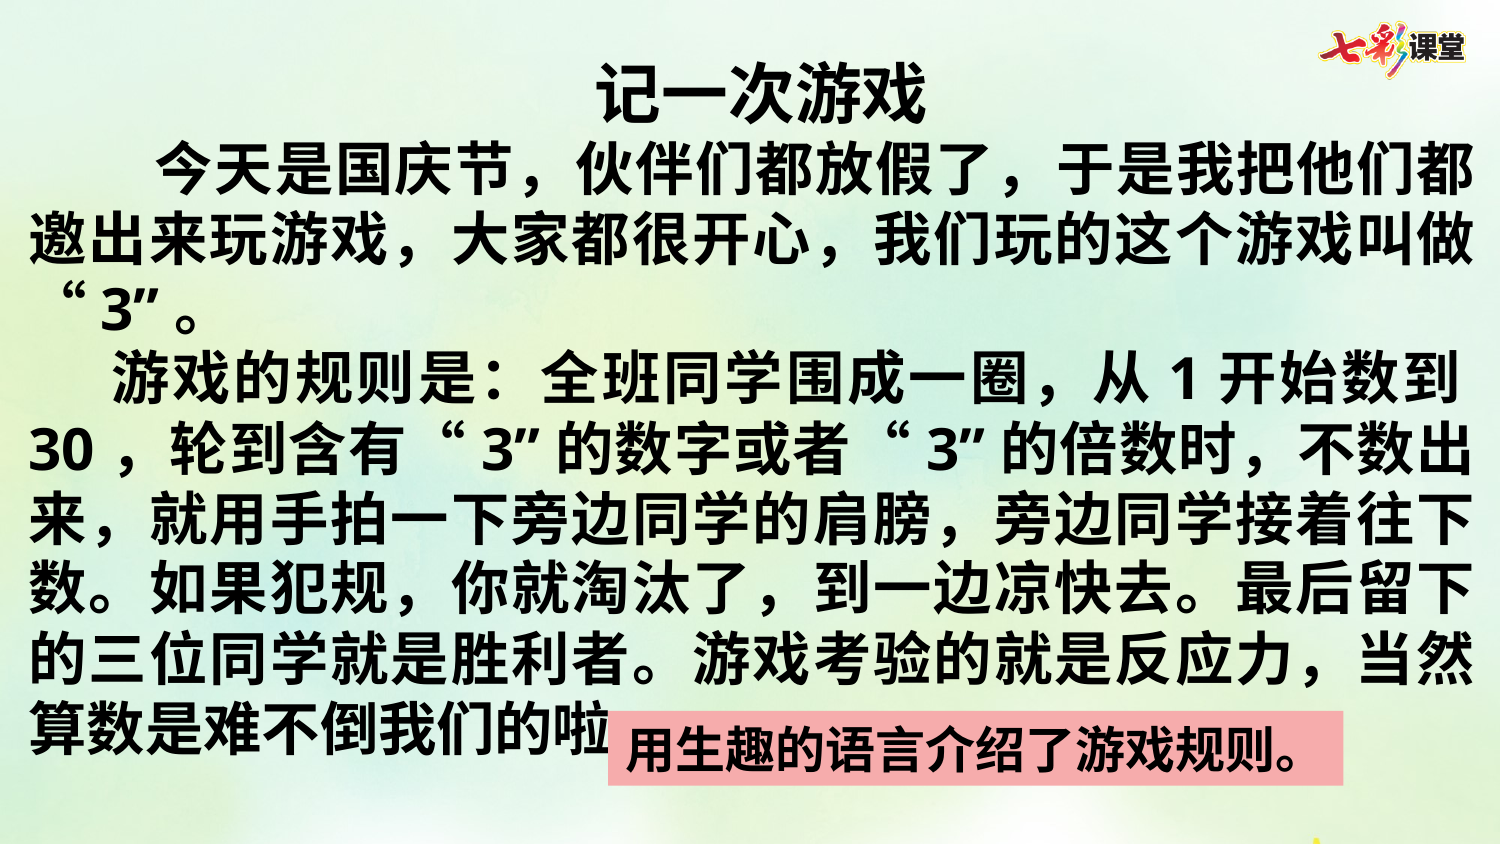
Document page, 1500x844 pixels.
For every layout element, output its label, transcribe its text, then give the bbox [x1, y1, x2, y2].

text_box 用生趣的语言介绍了游戏规则。 [608, 710, 1344, 786]
picture [0, 0, 1500, 844]
text_box 记一次游戏 今天是国庆节，伙伴们都放假了，于是我把他们都邀出来玩游戏，大家都很开心，我们玩的这个游戏叫做“3”。 游戏的规则是：全班同学围成一圈，从1开始数到30，轮到含有“3”的数字或者“3”的倍数时，不数出来，就用手拍一下旁边同学的肩膀，旁边同学接着往下数。如果犯规，你就淘汰了，到一边凉快去。最后留下的三位同学就是胜利者。游戏考验的就是反应力，当然算数是难不倒我们的啦。 [13, 44, 1490, 769]
